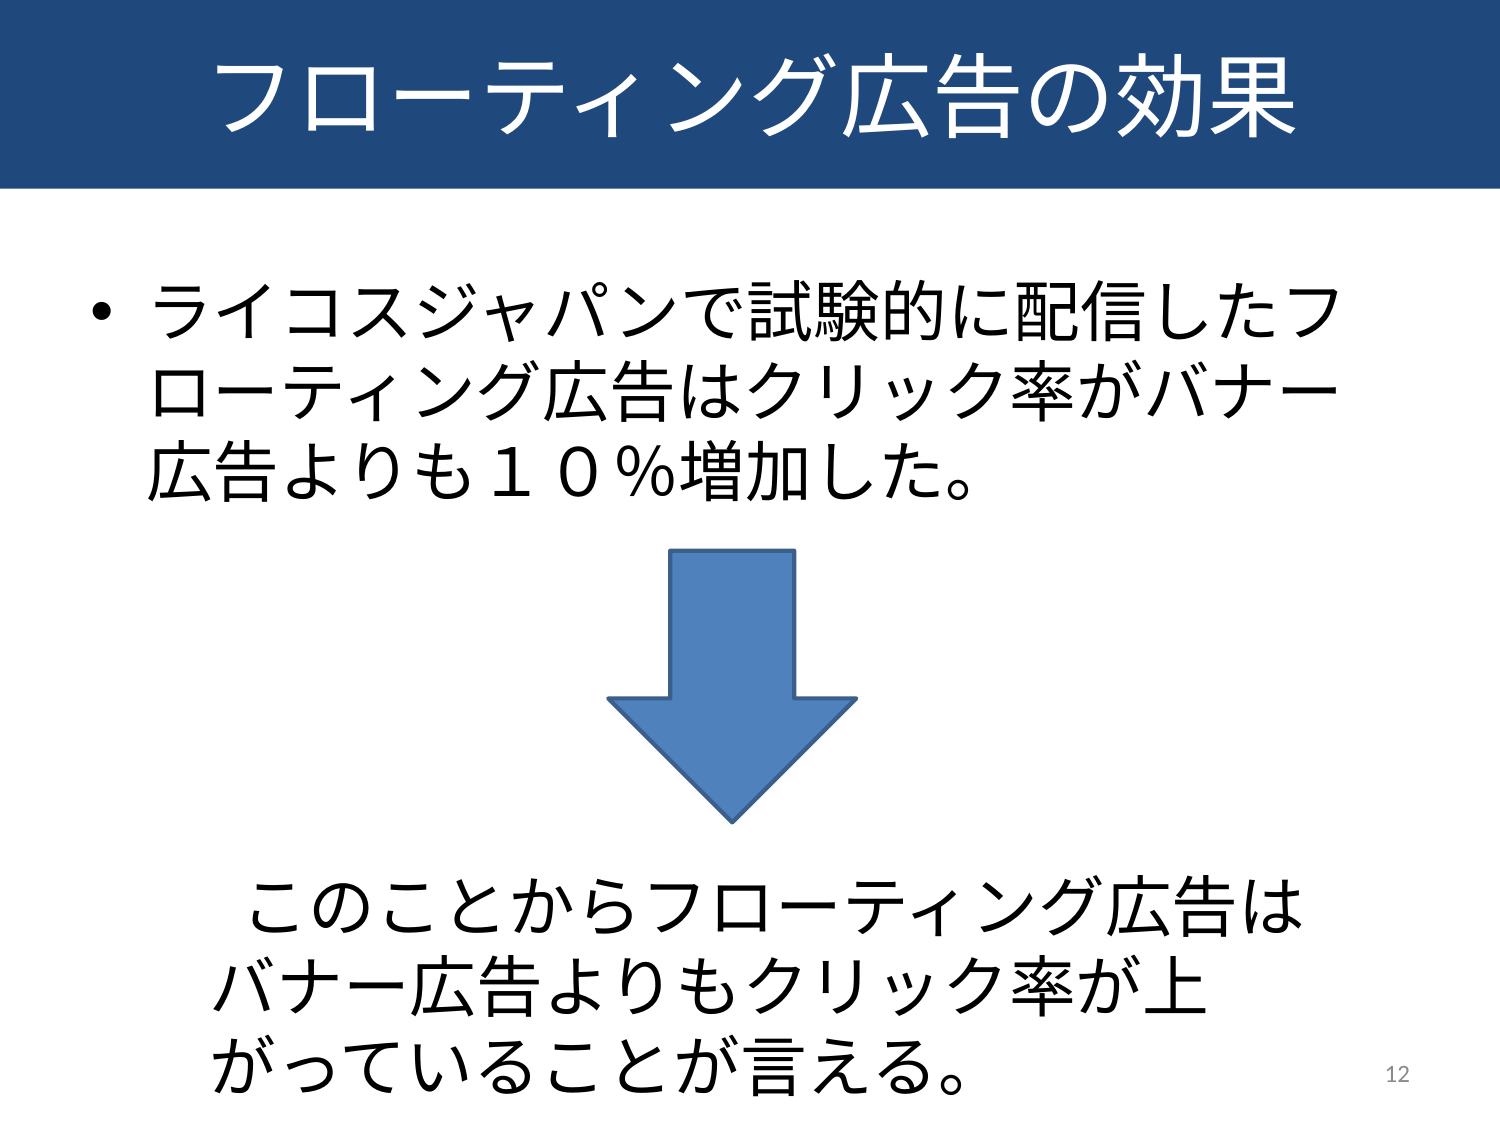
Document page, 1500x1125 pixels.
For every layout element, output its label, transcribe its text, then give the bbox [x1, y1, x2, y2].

text_box このことからフローティング広告は バナー広告よりもクリック率が上がっていることが言える。 [194, 857, 1353, 1113]
text_box [606, 548, 859, 825]
text_box フローティング広告の効果 [0, 0, 1500, 191]
slide_number 12 [1074, 1042, 1425, 1103]
list ライコスジャパンで試験的に配信したフローティング広告はクリック率がバナー広告よりも１０％増加した。 [75, 262, 1425, 1005]
